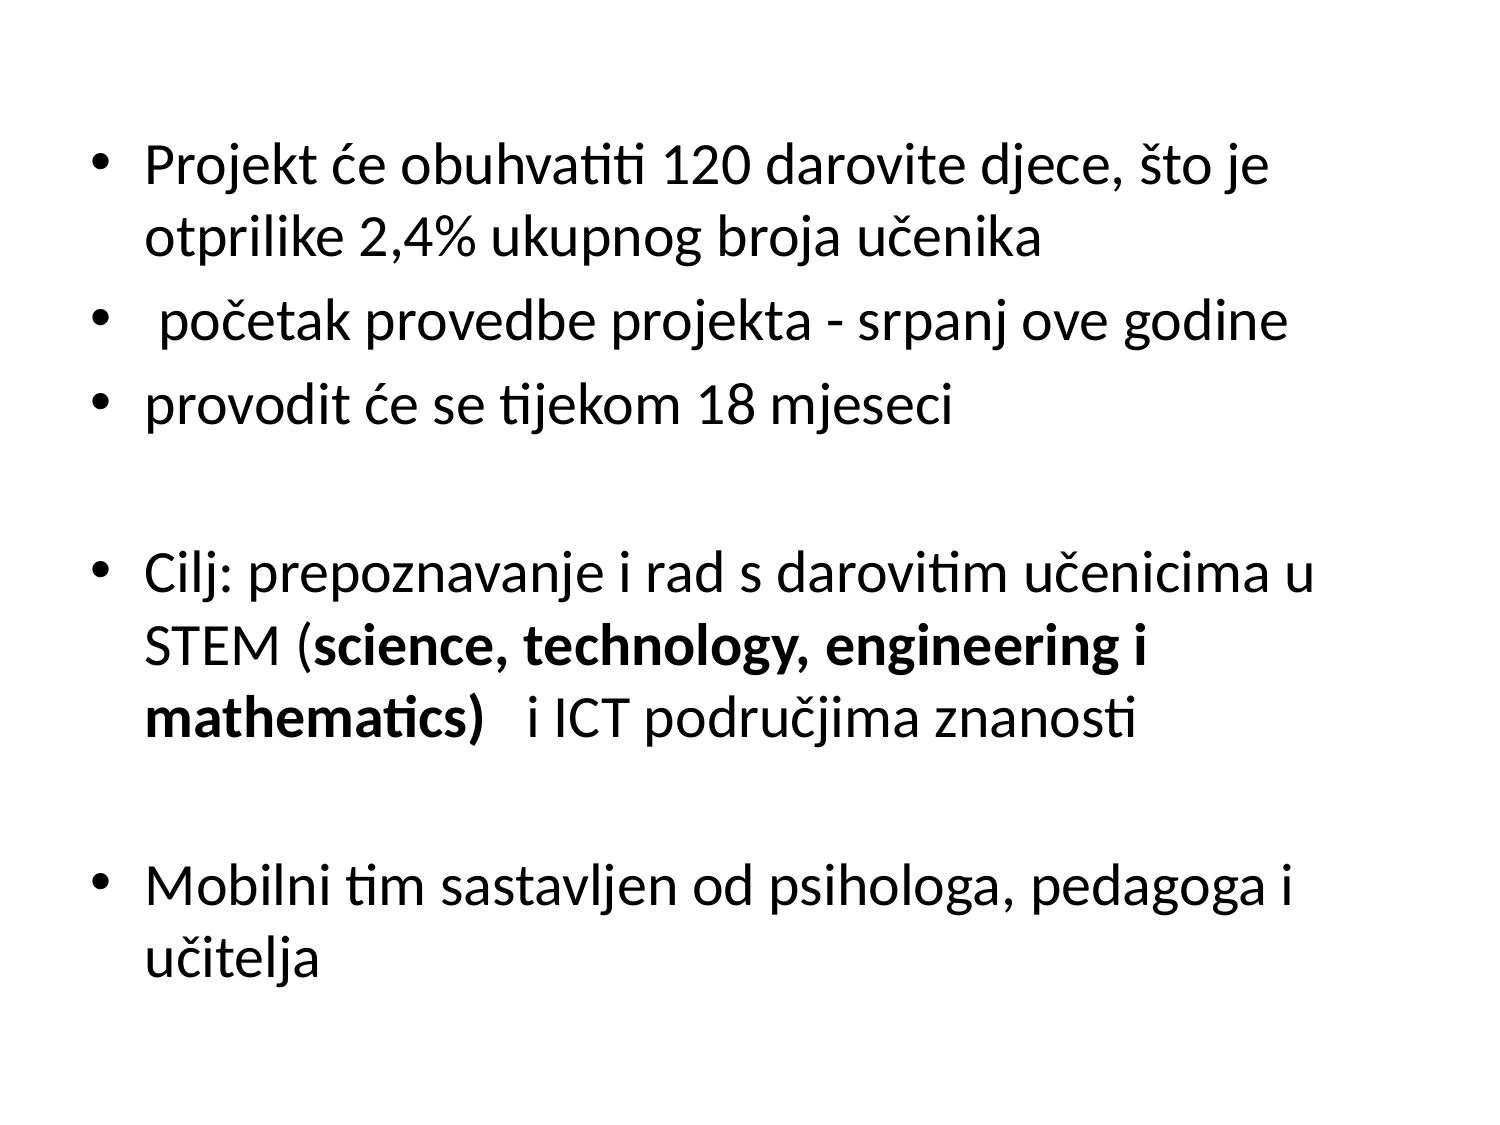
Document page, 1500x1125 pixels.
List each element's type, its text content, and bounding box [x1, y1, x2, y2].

list Projekt će obuhvatiti 120 darovite djece, što je otprilike 2,4% ukupnog broja učenika početak provedbe projekta - srpanj ove godine provodit će se tijekom 18 mjeseci Cilj: prepoznavanje i rad s darovitim učenicima u STEM (science, technology, engineering i mathematics) i ICT područjima znanosti Mobilni tim sastavljen od psihologa, pedagoga i učitelja [75, 117, 1425, 1005]
